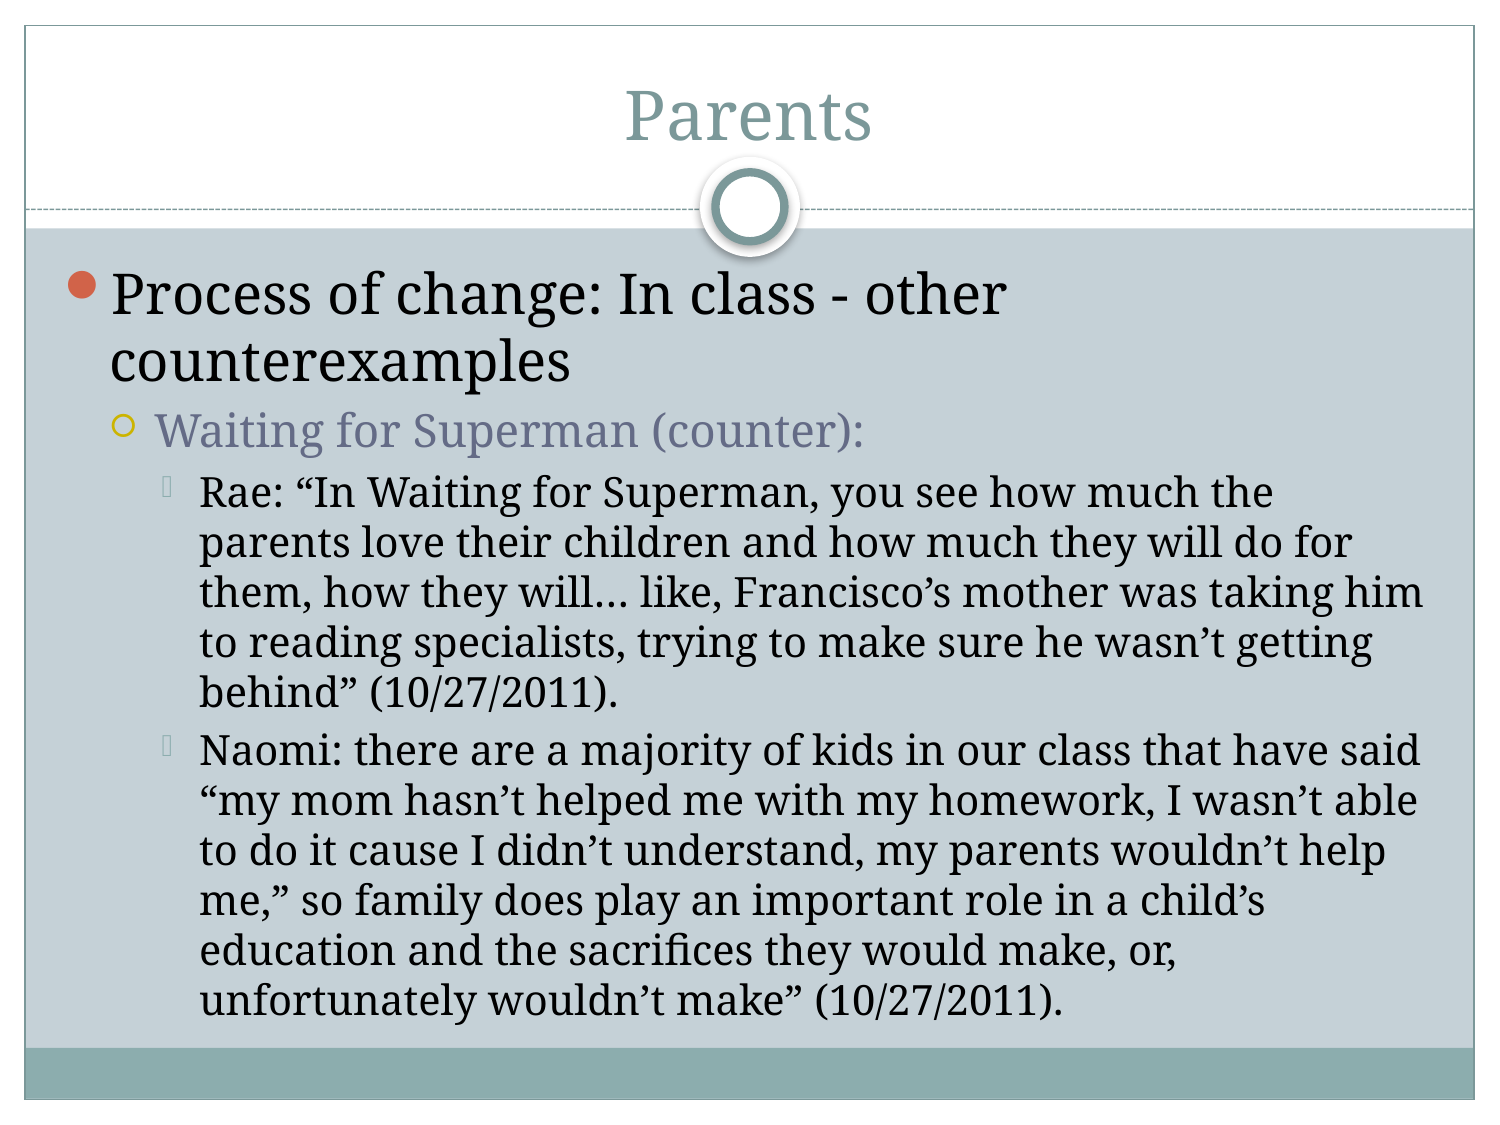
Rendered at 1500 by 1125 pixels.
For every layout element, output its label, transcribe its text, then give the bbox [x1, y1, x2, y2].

list Process of change: In class - other counterexamples Waiting for Superman (counter): Rae: “In Waiting for Superman, you see how much the parents love their children and how much they will do for them, how they will… like, Francisco’s mother was taking him to reading specialists, trying to make sure he wasn’t getting behind” (10/27/2011). Naomi: there are a majority of kids in our class that have said “my mom hasn’t helped me with my homework, I wasn’t able to do it cause I didn’t understand, my parents wouldn’t help me,” so family does play an important role in a child’s education and the sacrifices they would make, or, unfortunately wouldn’t make” (10/27/2011). [49, 250, 1445, 1001]
title Parents [49, 37, 1450, 162]
